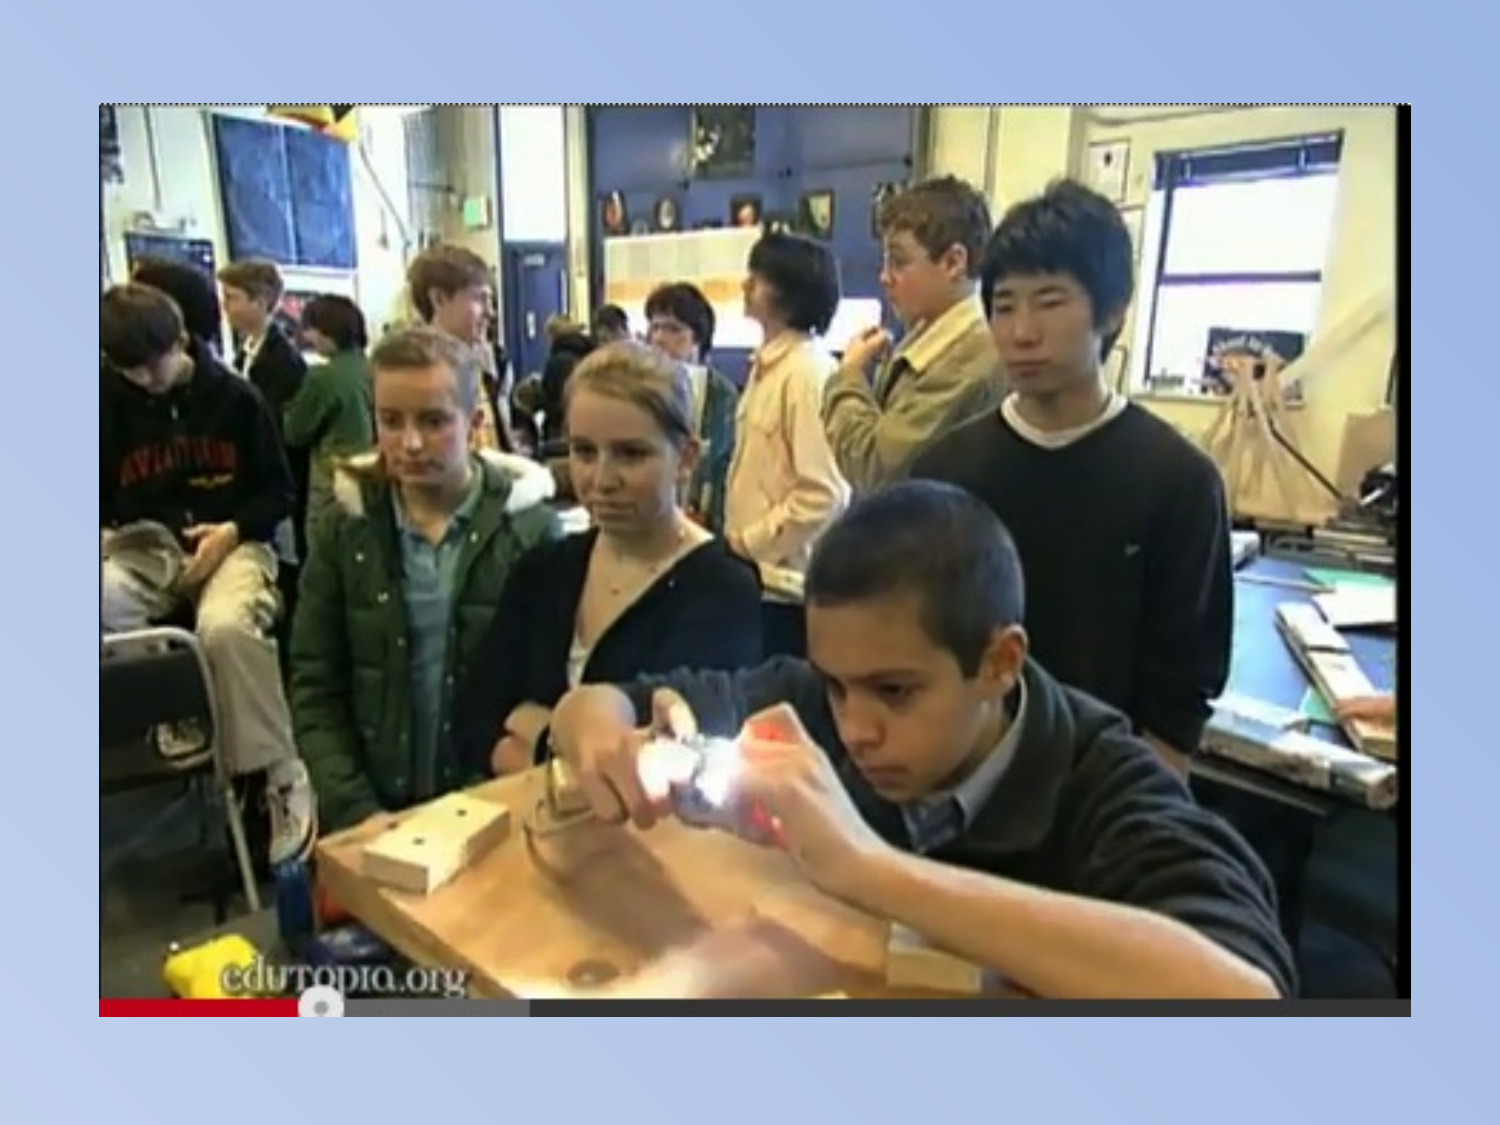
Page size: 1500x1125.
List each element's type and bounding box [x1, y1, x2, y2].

picture [99, 103, 1411, 1017]
